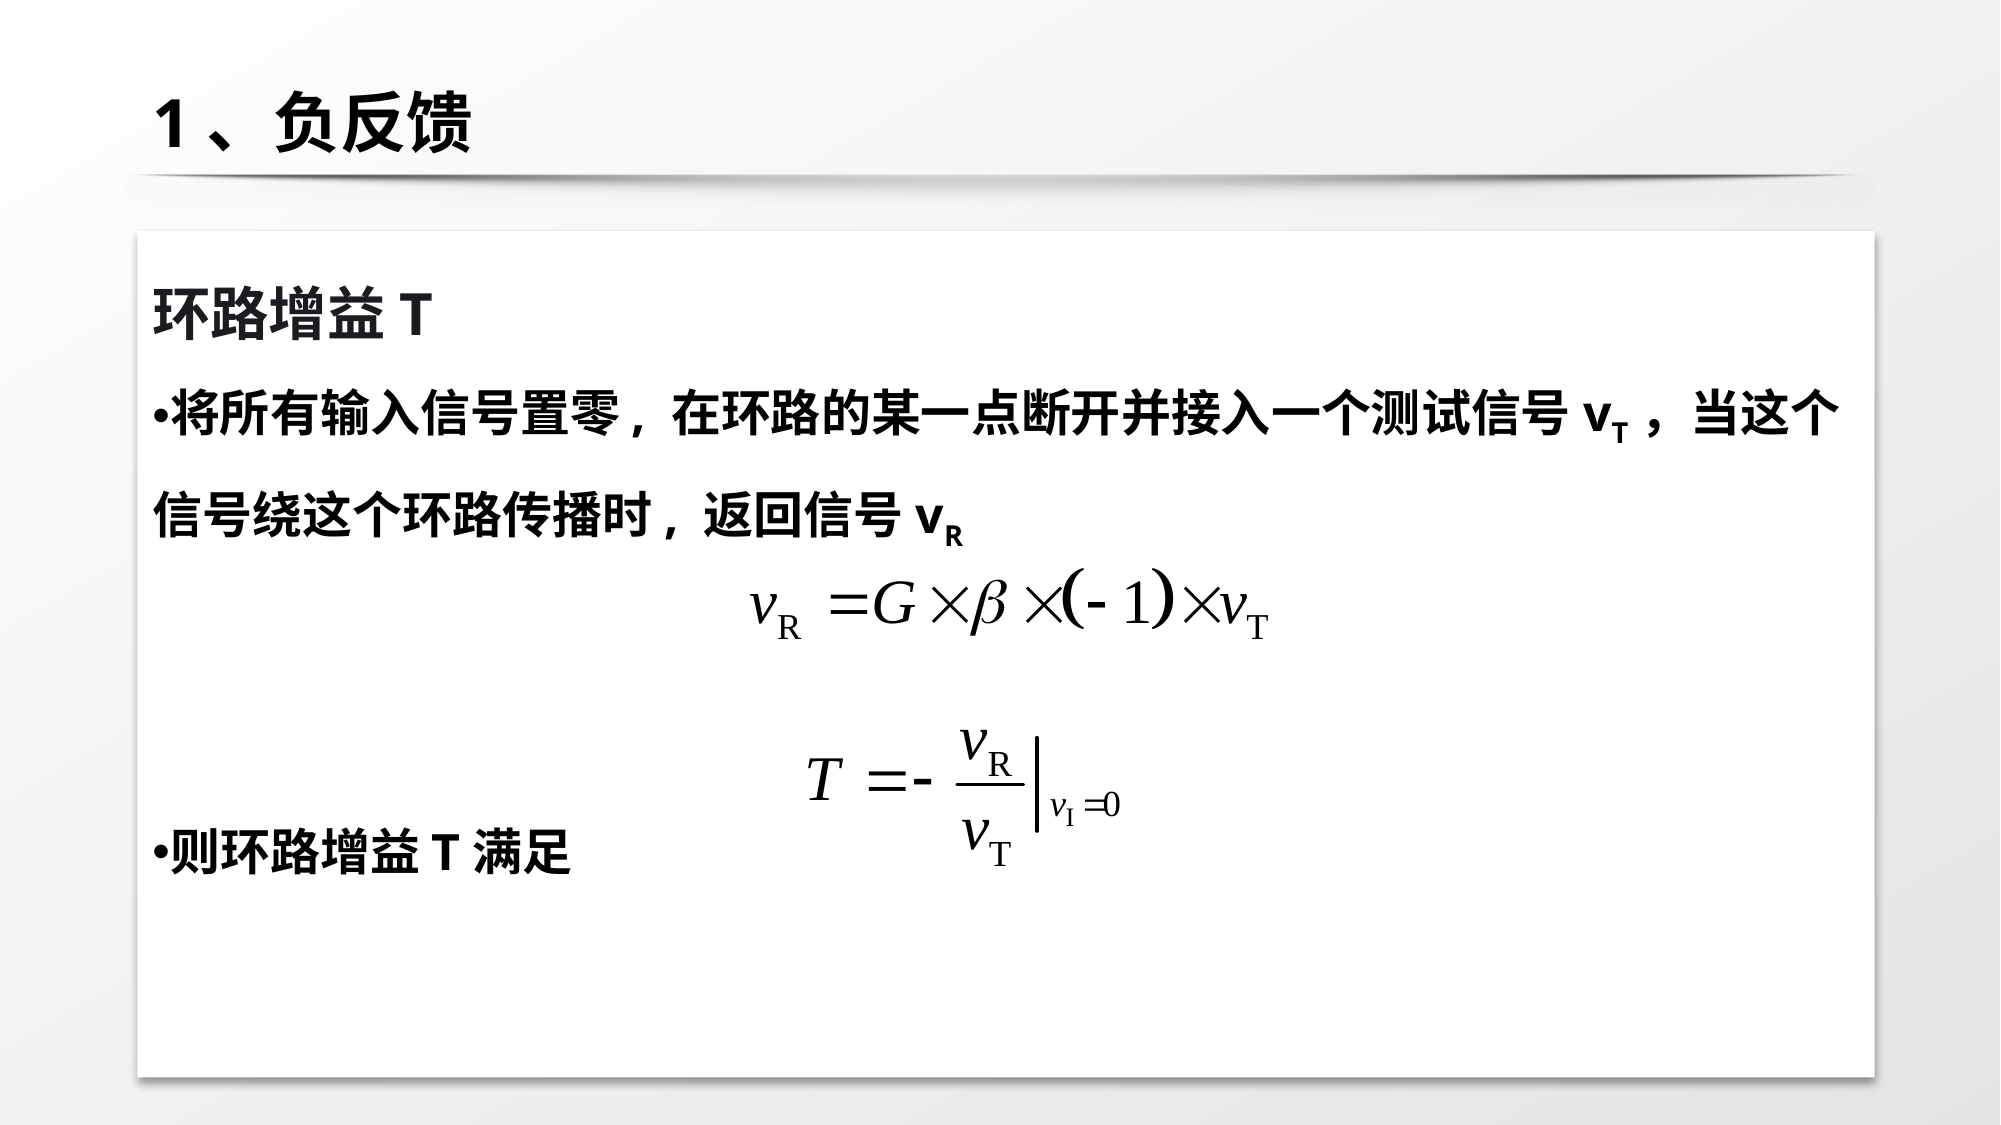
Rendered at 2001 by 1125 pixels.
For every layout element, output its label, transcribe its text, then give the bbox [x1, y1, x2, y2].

title 1、负反馈 [137, 77, 1875, 175]
list 环路增益T 将所有输入信号置零, 在环路的某一点断开并接入一个测试信号vT，当这个信号绕这个环路传播时, 返回信号vR 则环路增益T满足 [137, 234, 1863, 1052]
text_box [799, 699, 1139, 880]
picture [127, 175, 1874, 211]
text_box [741, 555, 1282, 661]
